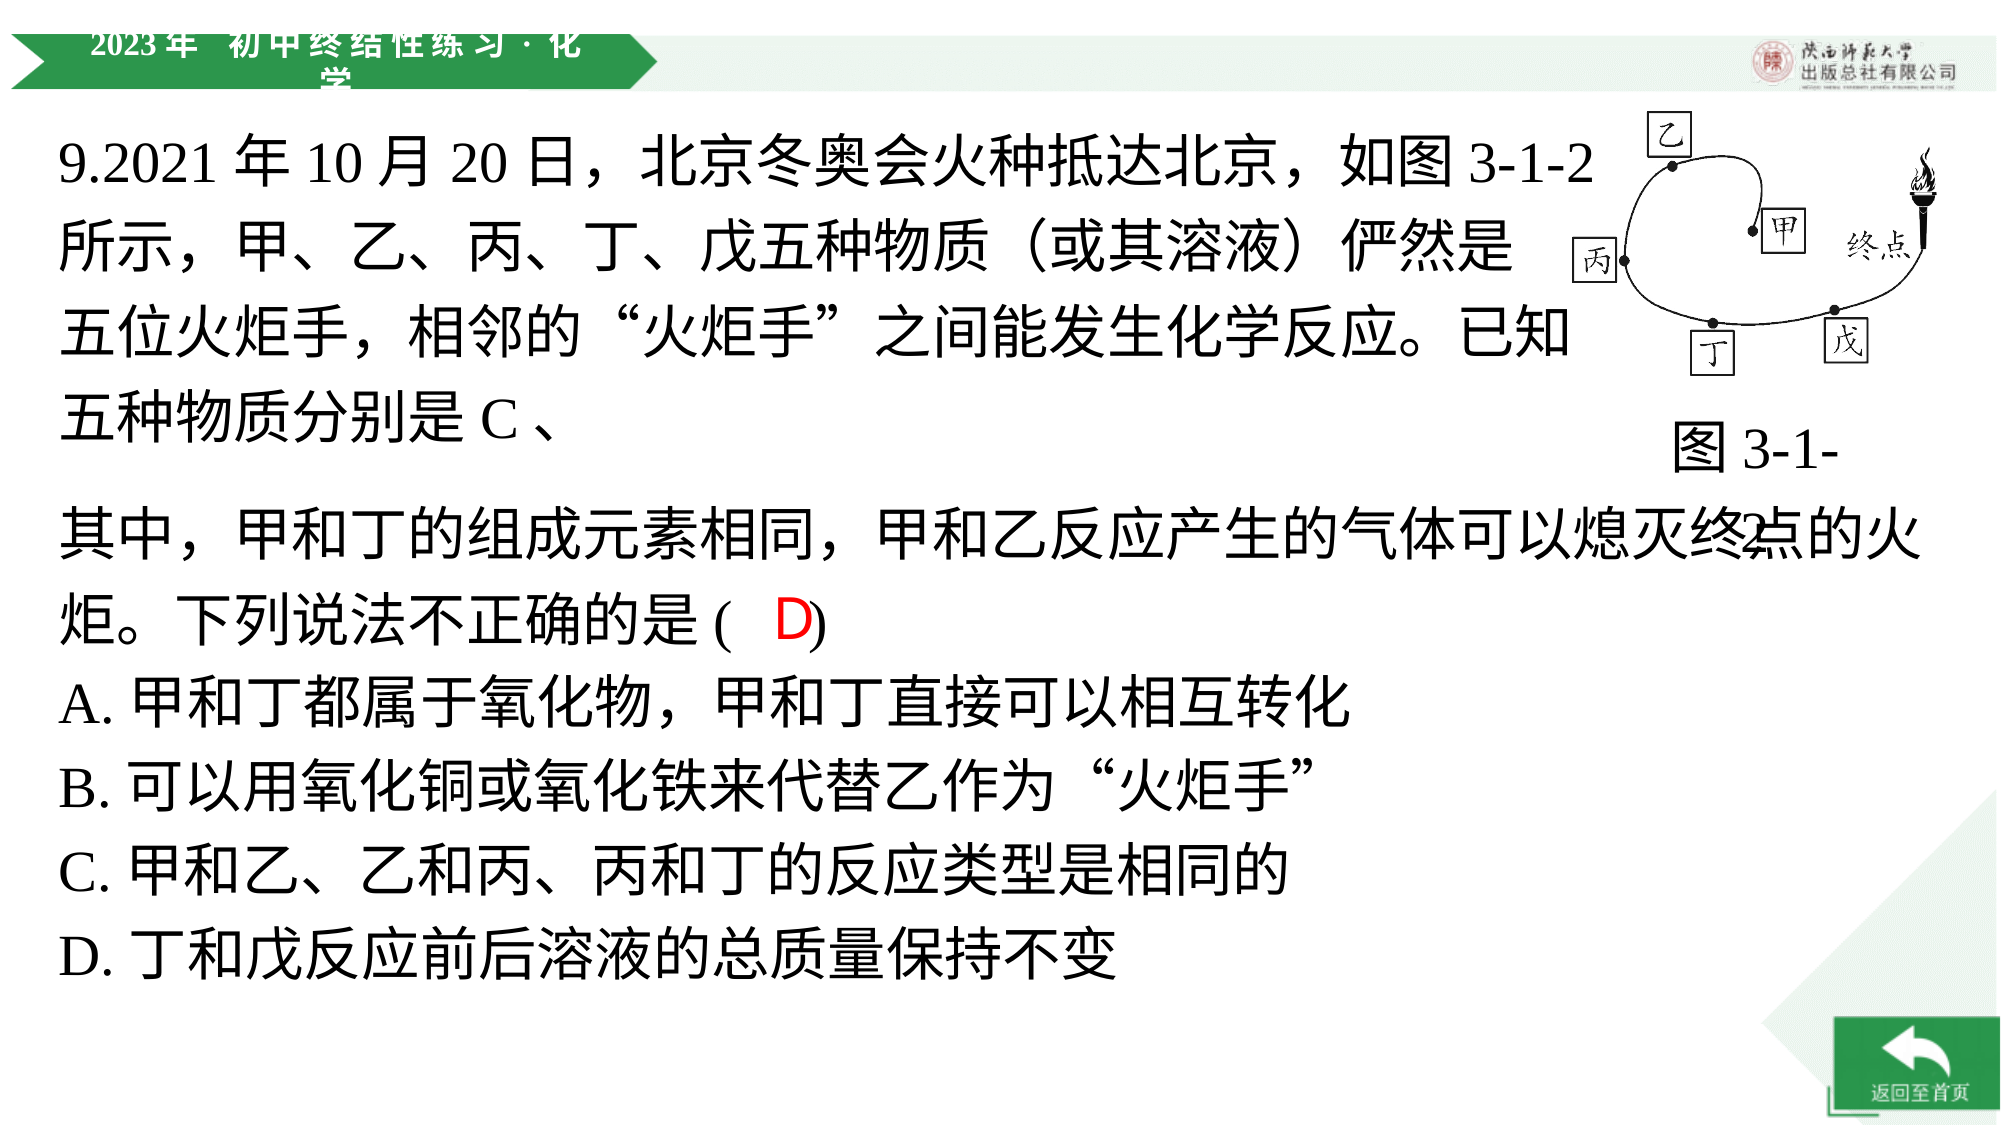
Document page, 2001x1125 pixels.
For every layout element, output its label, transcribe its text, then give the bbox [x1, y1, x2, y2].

text_box 其中，甲和丁的组成元素相同，甲和乙反应产生的气体可以熄灭终点的火 炬。下列说法不正确的是( ) [58, 482, 1941, 644]
picture [0, 0, 2001, 1125]
text_box A.甲和丁都属于氧化物，甲和丁直接可以相互转化 B.可以用氧化铜或氧化铁来代替乙作为“火炬手” C.甲和乙、乙和丙、丙和丁的反应类型是相同的 D.丁和戊反应前后溶液的总质量保持不变 [58, 651, 1941, 988]
text_box 图3-1-2 [1655, 396, 1855, 475]
